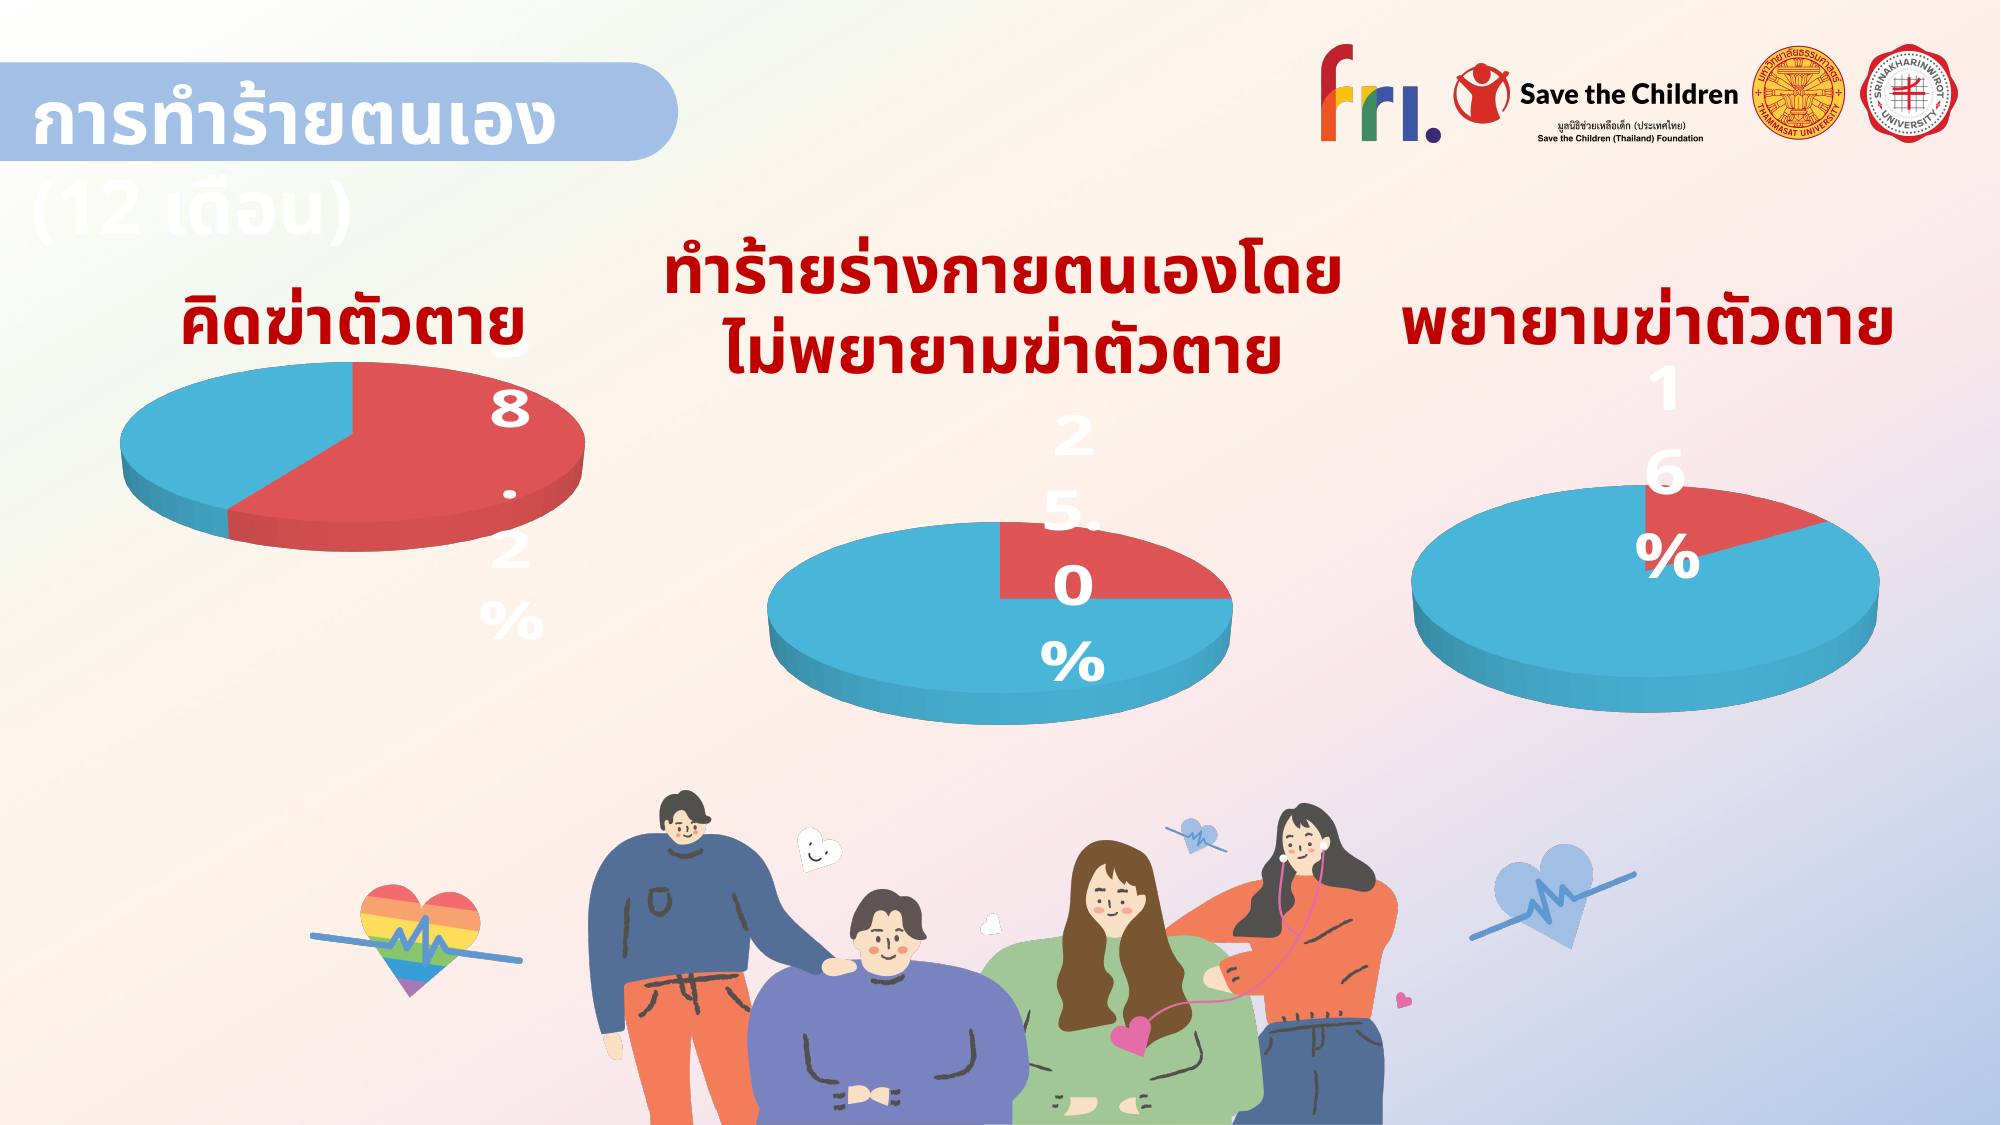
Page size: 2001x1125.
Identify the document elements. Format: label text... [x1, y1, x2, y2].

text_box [1321, 44, 1958, 143]
chart [45, 242, 658, 836]
text_box [0, 61, 637, 162]
picture [1469, 844, 1637, 949]
chart [678, 242, 1322, 790]
chart [1342, 242, 1955, 836]
text_box การทำร้ายตนเอง (12 เดือน) [16, 62, 679, 258]
picture [588, 790, 1412, 1125]
picture [304, 872, 530, 1013]
text_box ทำร้ายร่างกายตนเองโดย ไม่พยายามฆ่าตัวตาย [647, 219, 1361, 395]
